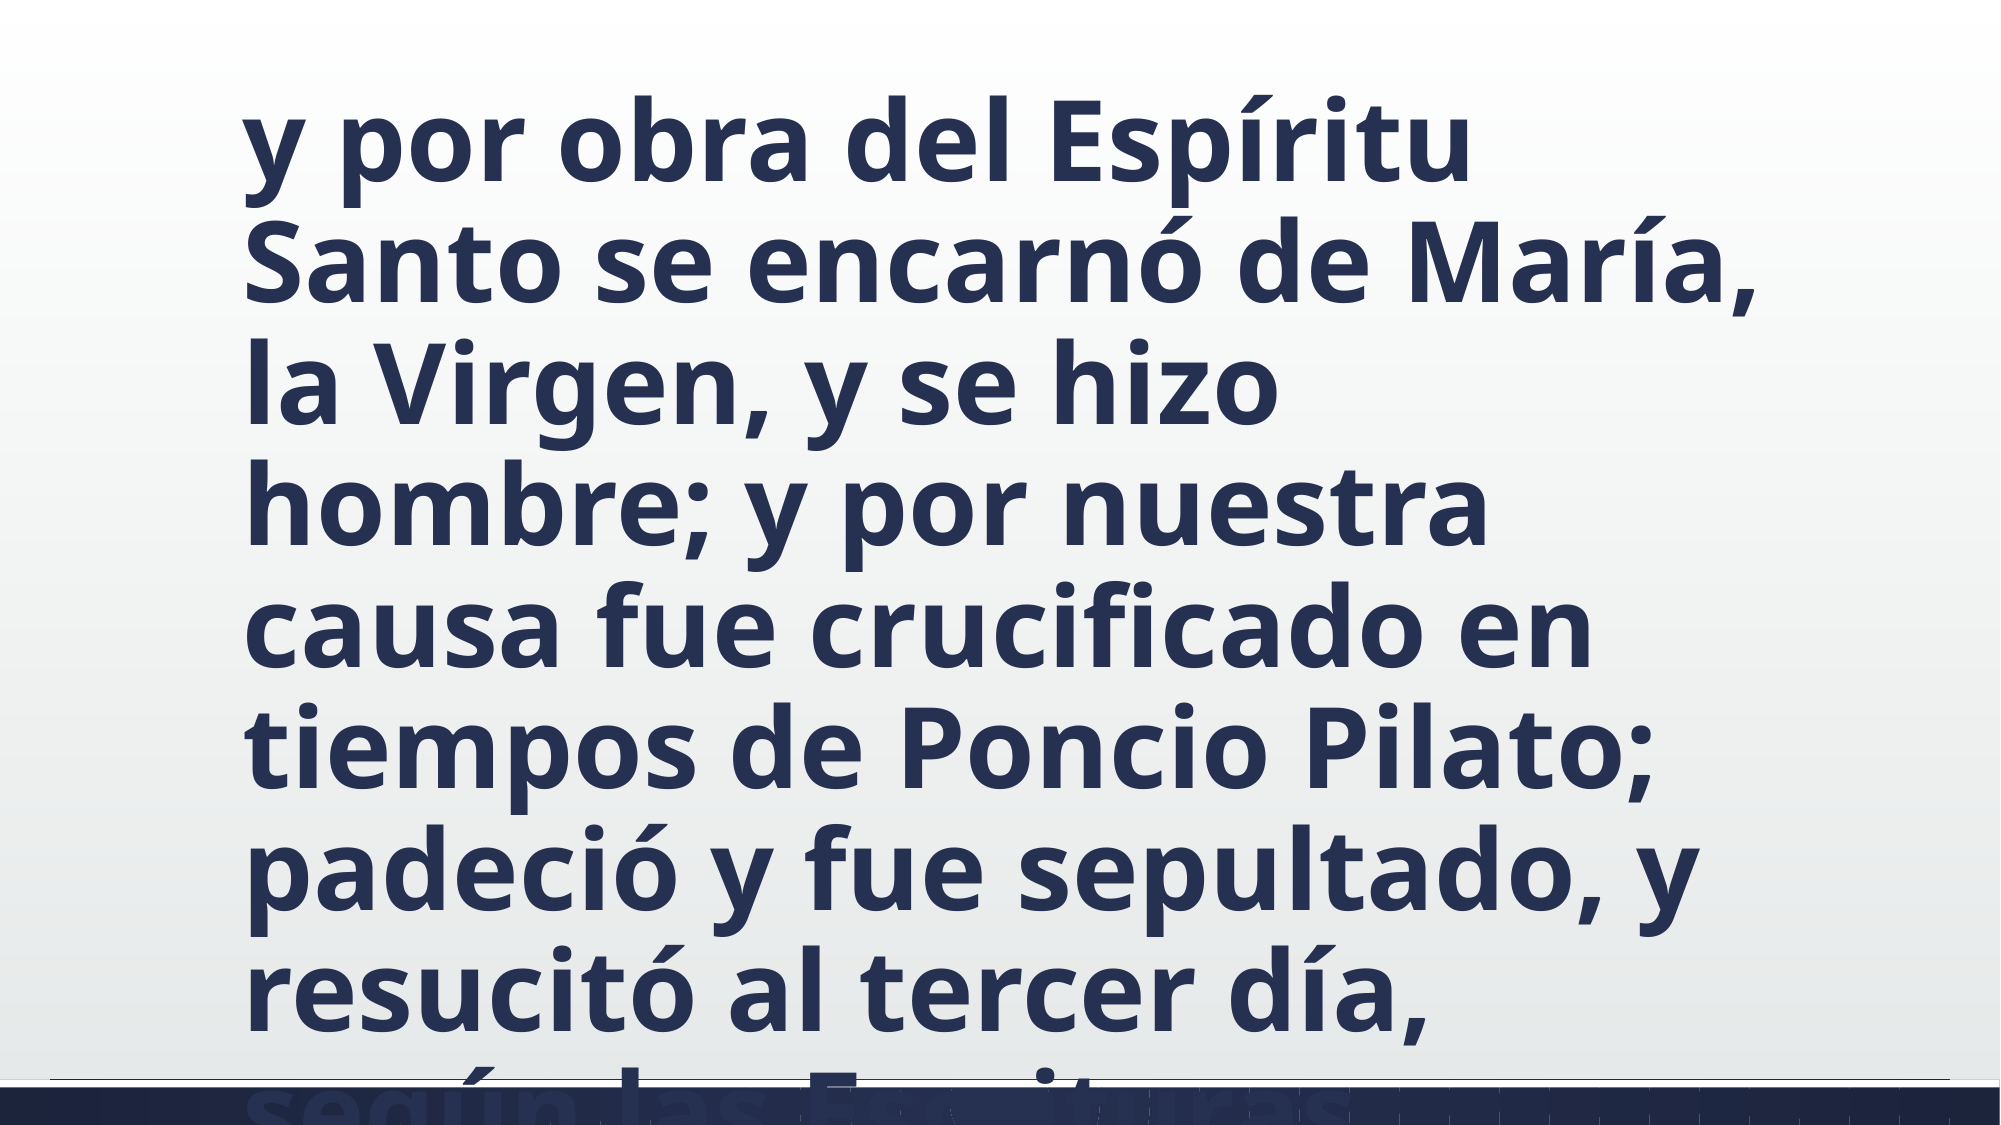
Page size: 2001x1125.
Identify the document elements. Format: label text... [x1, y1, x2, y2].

list y por obra del Espíritu Santo se encarnó de María, la Virgen, y se hizo hombre; y por nuestra causa fue crucificado en tiempos de Poncio Pilato; padeció y fue sepultado, y resucitó al tercer día, según las Escrituras, [219, 76, 1780, 990]
